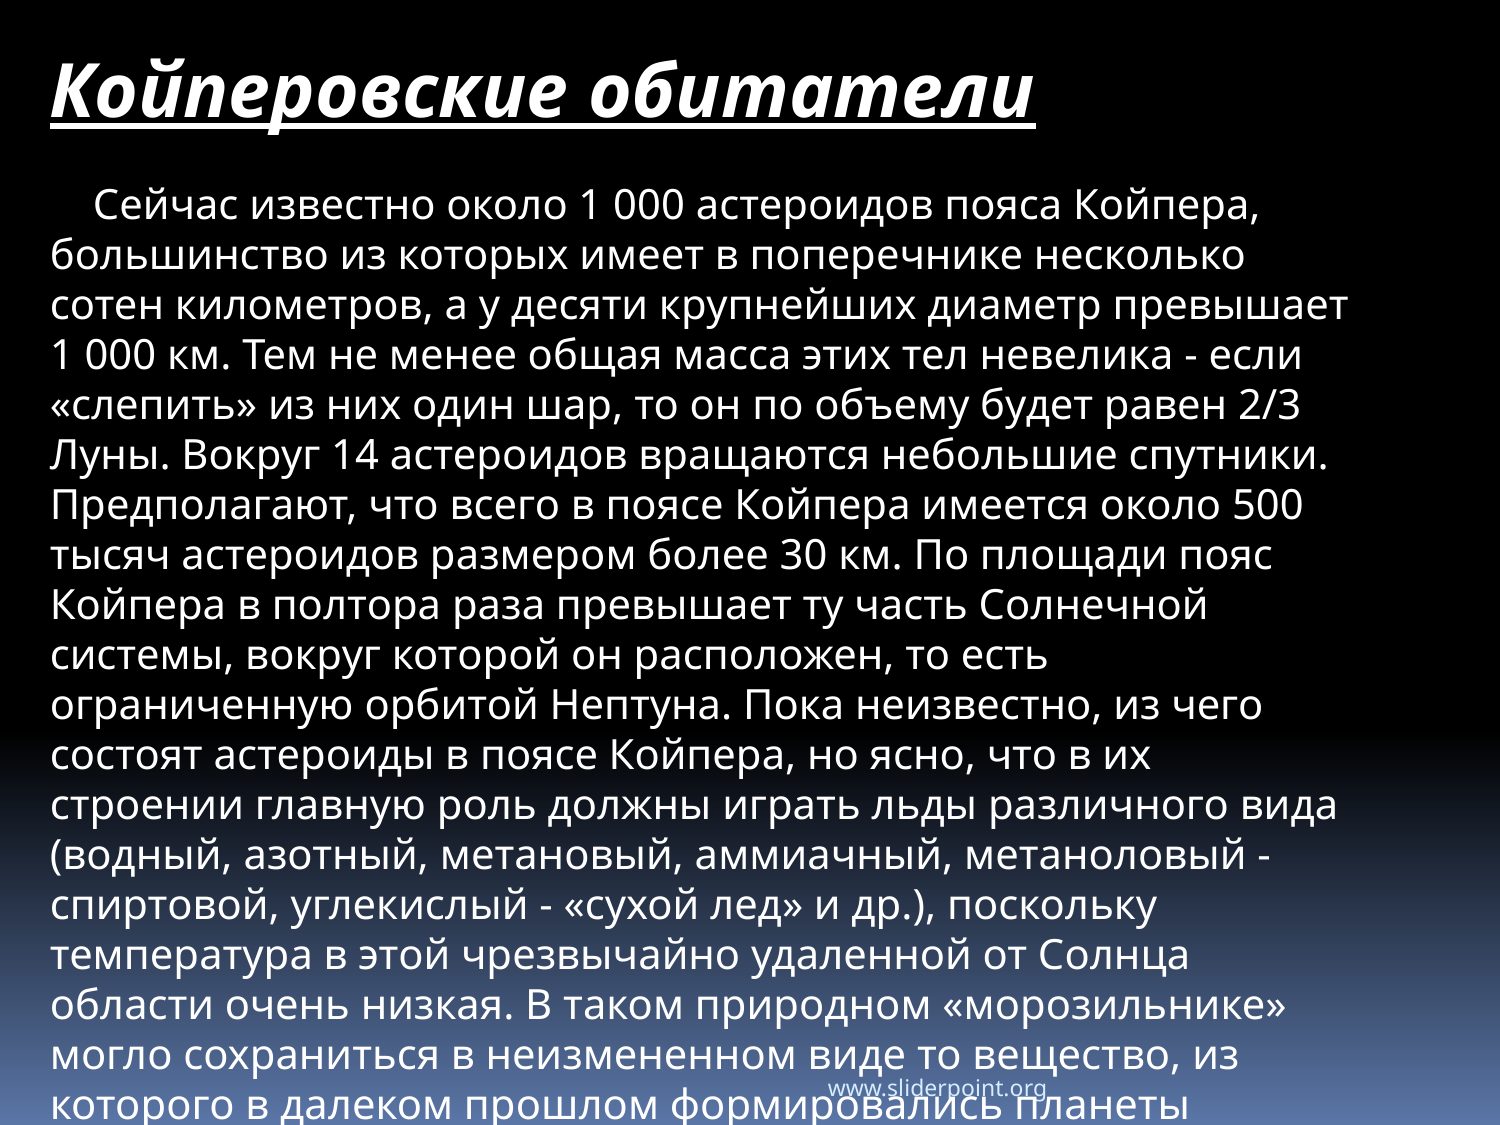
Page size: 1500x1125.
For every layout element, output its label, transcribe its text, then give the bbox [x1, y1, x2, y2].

footer www.sliderpoint.org [150, 1052, 1063, 1113]
text_box Койперовские обитатели Сейчас известно около 1 000 астероидов пояса Койпера, большинство из которых имеет в поперечнике несколько сотен километров, а у десяти крупнейших диаметр превышает 1 000 км. Тем не менее общая масса этих тел невелика - если «слепить» из них один шар, то он по объему будет равен 2/3 Луны. Вокруг 14 астероидов вращаются небольшие спутники. Предполагают, что всего в поясе Койпера имеется около 500 тысяч астероидов размером более 30 км. По площади пояс Койпера в полтора раза превышает ту часть Солнечной системы, вокруг которой он расположен, то есть ограниченную орбитой Нептуна. Пока неизвестно, из чего состоят астероиды в поясе Койпера, но ясно, что в их строении главную роль должны играть льды различного вида (водный, азотный, метановый, аммиачный, метаноловый - спиртовой, углекислый - «сухой лед» и др.), поскольку температура в этой чрезвычайно удаленной от Солнца области очень низкая. В таком природном «морозильнике» могло сохраниться в неизмененном виде то вещество, из которого в далеком прошлом формировались планеты Солнечной системы. [35, 35, 1371, 1125]
